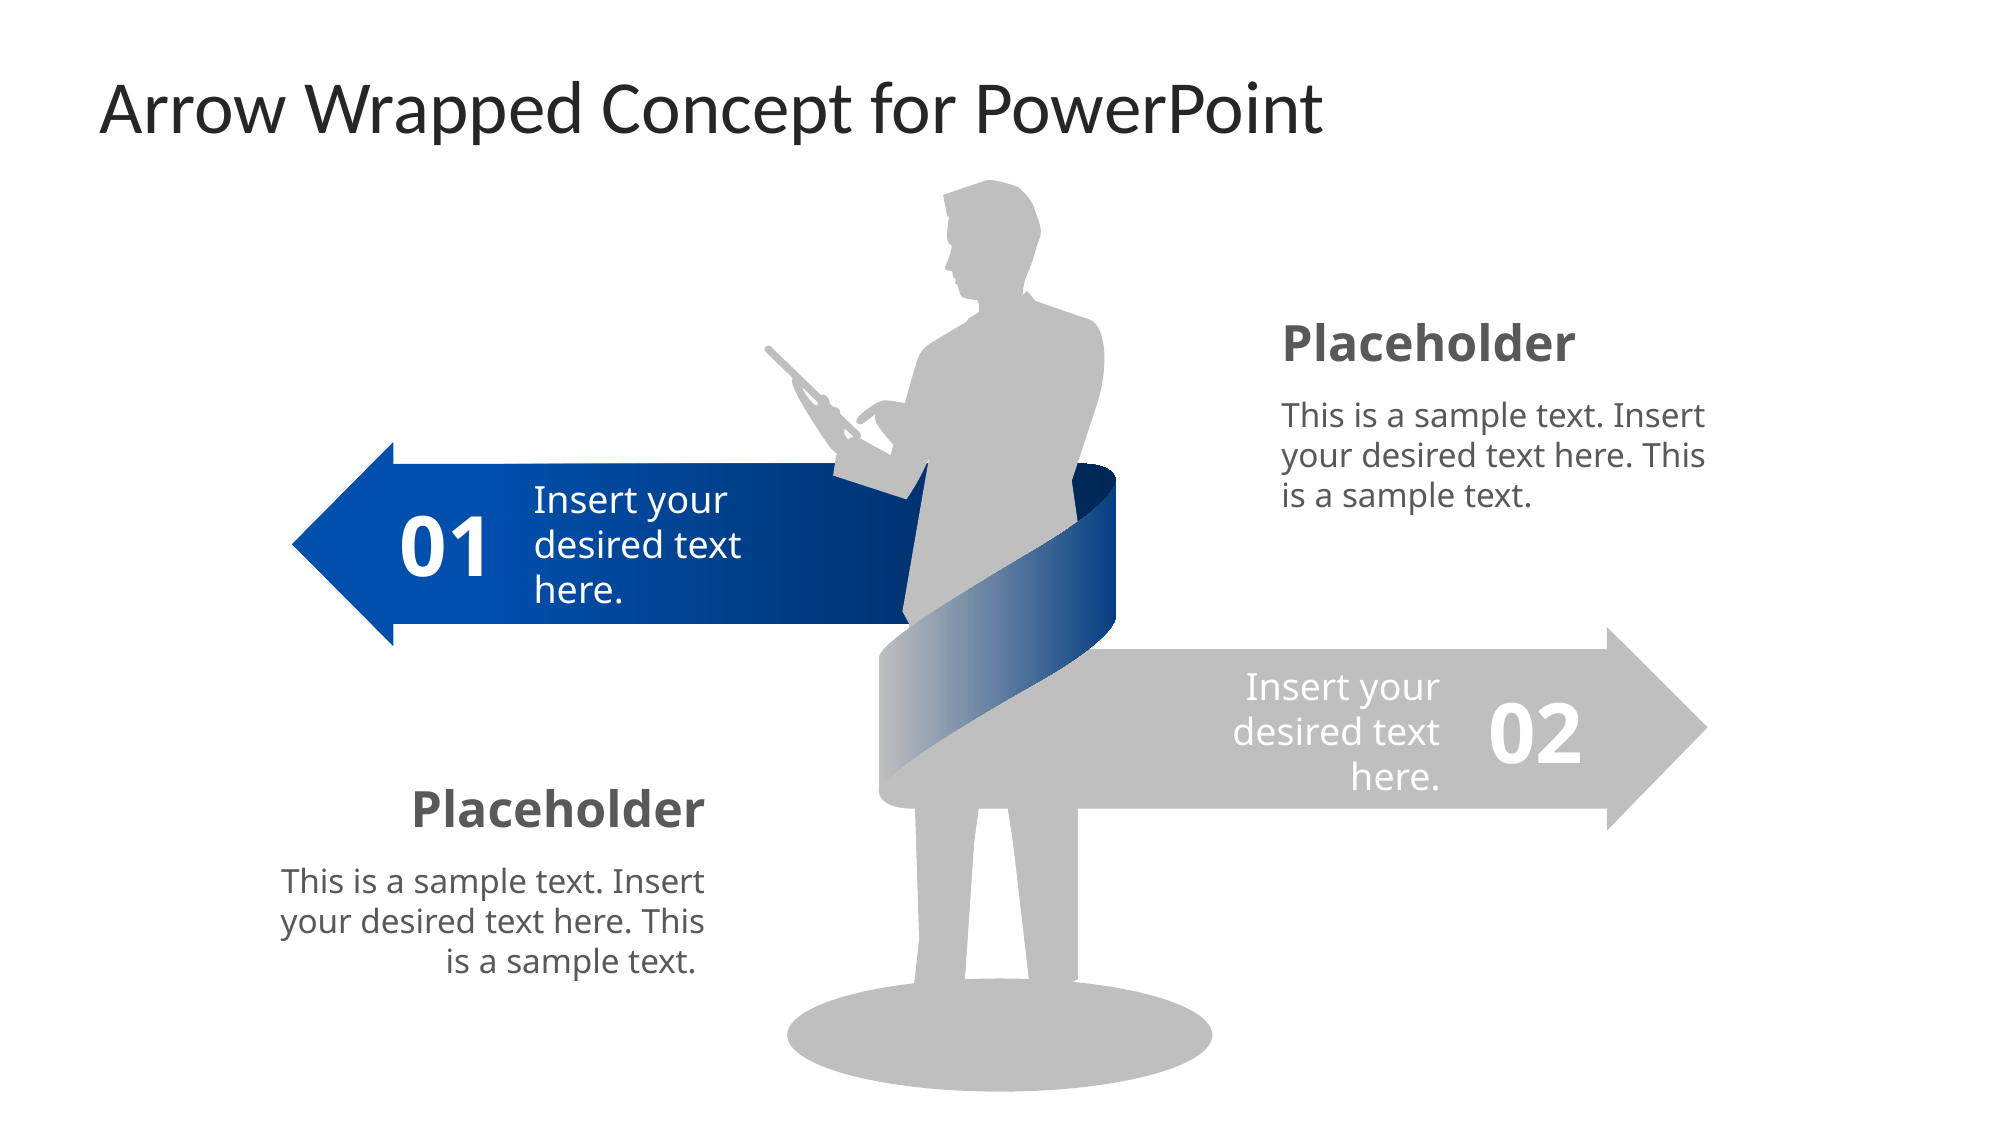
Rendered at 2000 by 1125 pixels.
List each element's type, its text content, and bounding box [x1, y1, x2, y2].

text_box This is a sample text. Insert your desired text here. This is a sample text. [1281, 394, 1723, 515]
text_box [763, 178, 1213, 1092]
text_box Placeholder [255, 777, 706, 838]
text_box Placeholder [1281, 311, 1723, 372]
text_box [398, 489, 758, 597]
title Arrow Wrapped Concept for PowerPoint [99, 45, 1900, 162]
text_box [1216, 676, 1585, 784]
text_box This is a sample text. Insert your desired text here. This is a sample text. [255, 860, 706, 981]
text_box [291, 441, 758, 647]
text_box [1216, 626, 1708, 831]
